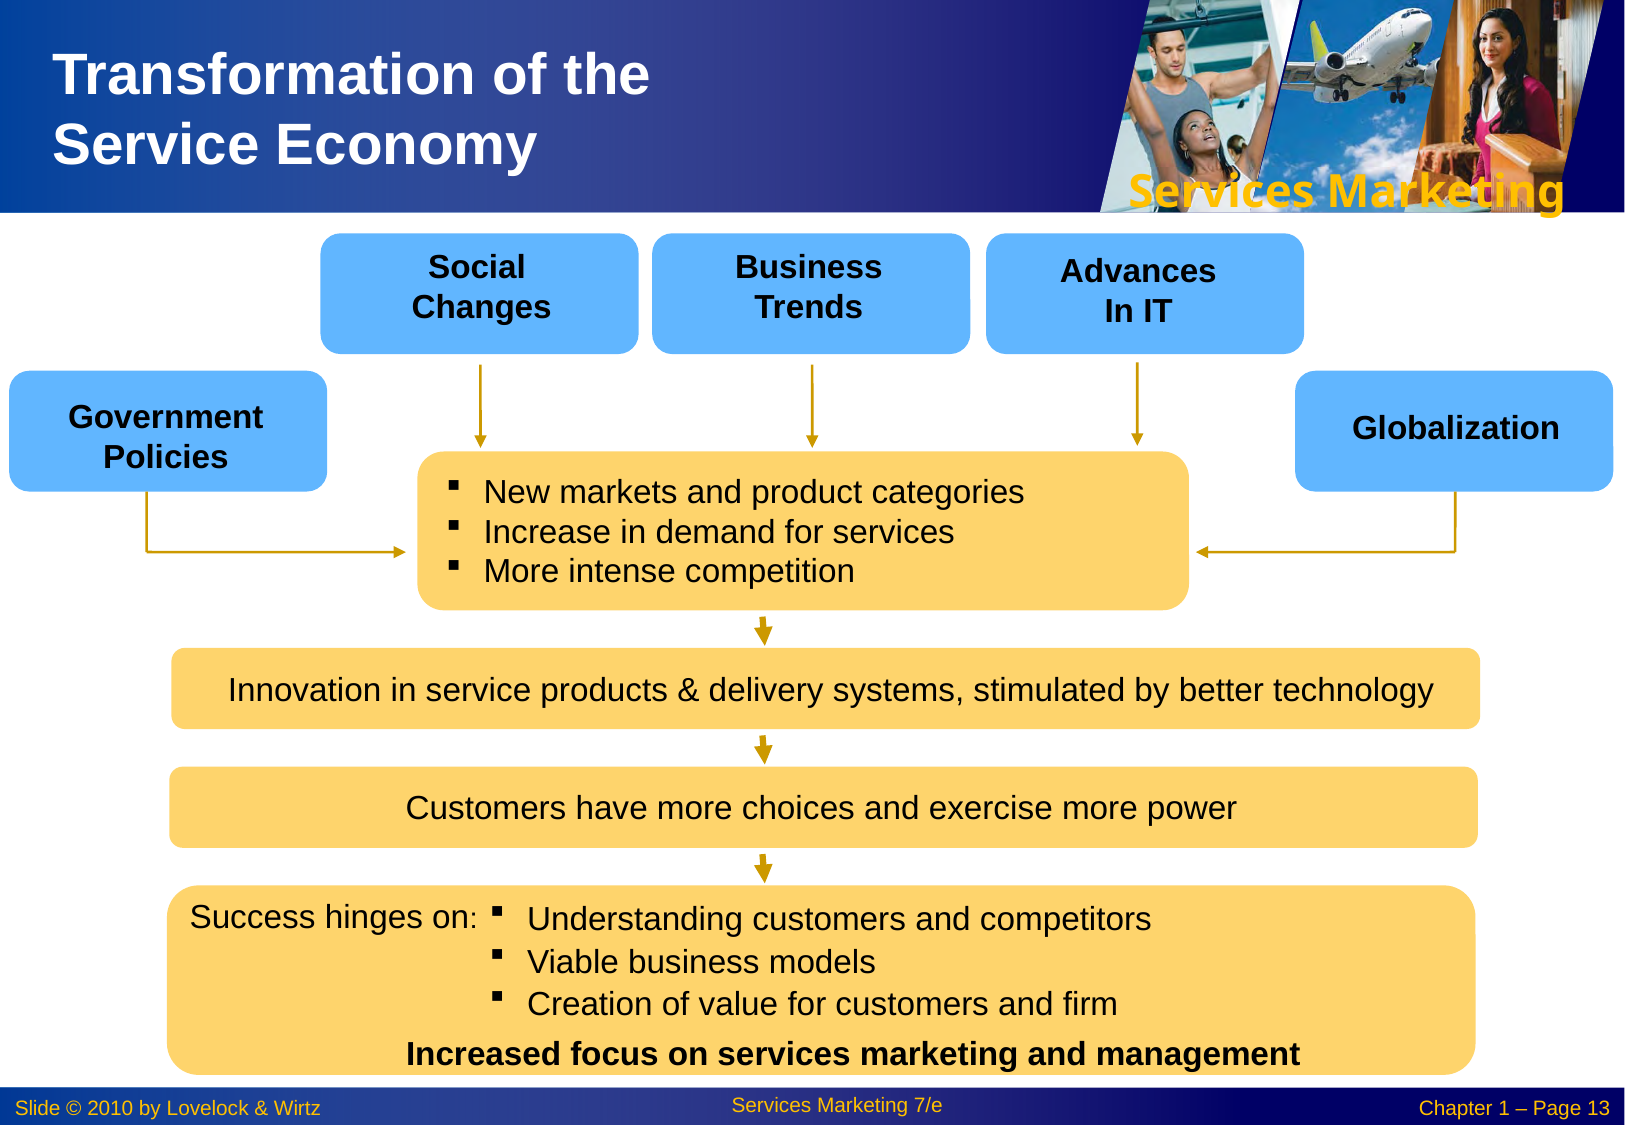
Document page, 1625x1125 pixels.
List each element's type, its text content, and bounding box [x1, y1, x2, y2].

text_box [8, 233, 1614, 1076]
picture [1100, 0, 1604, 213]
title Transformation of the Service Economy [36, 37, 1088, 176]
picture [1162, 186, 1172, 192]
picture [1546, 187, 1556, 202]
